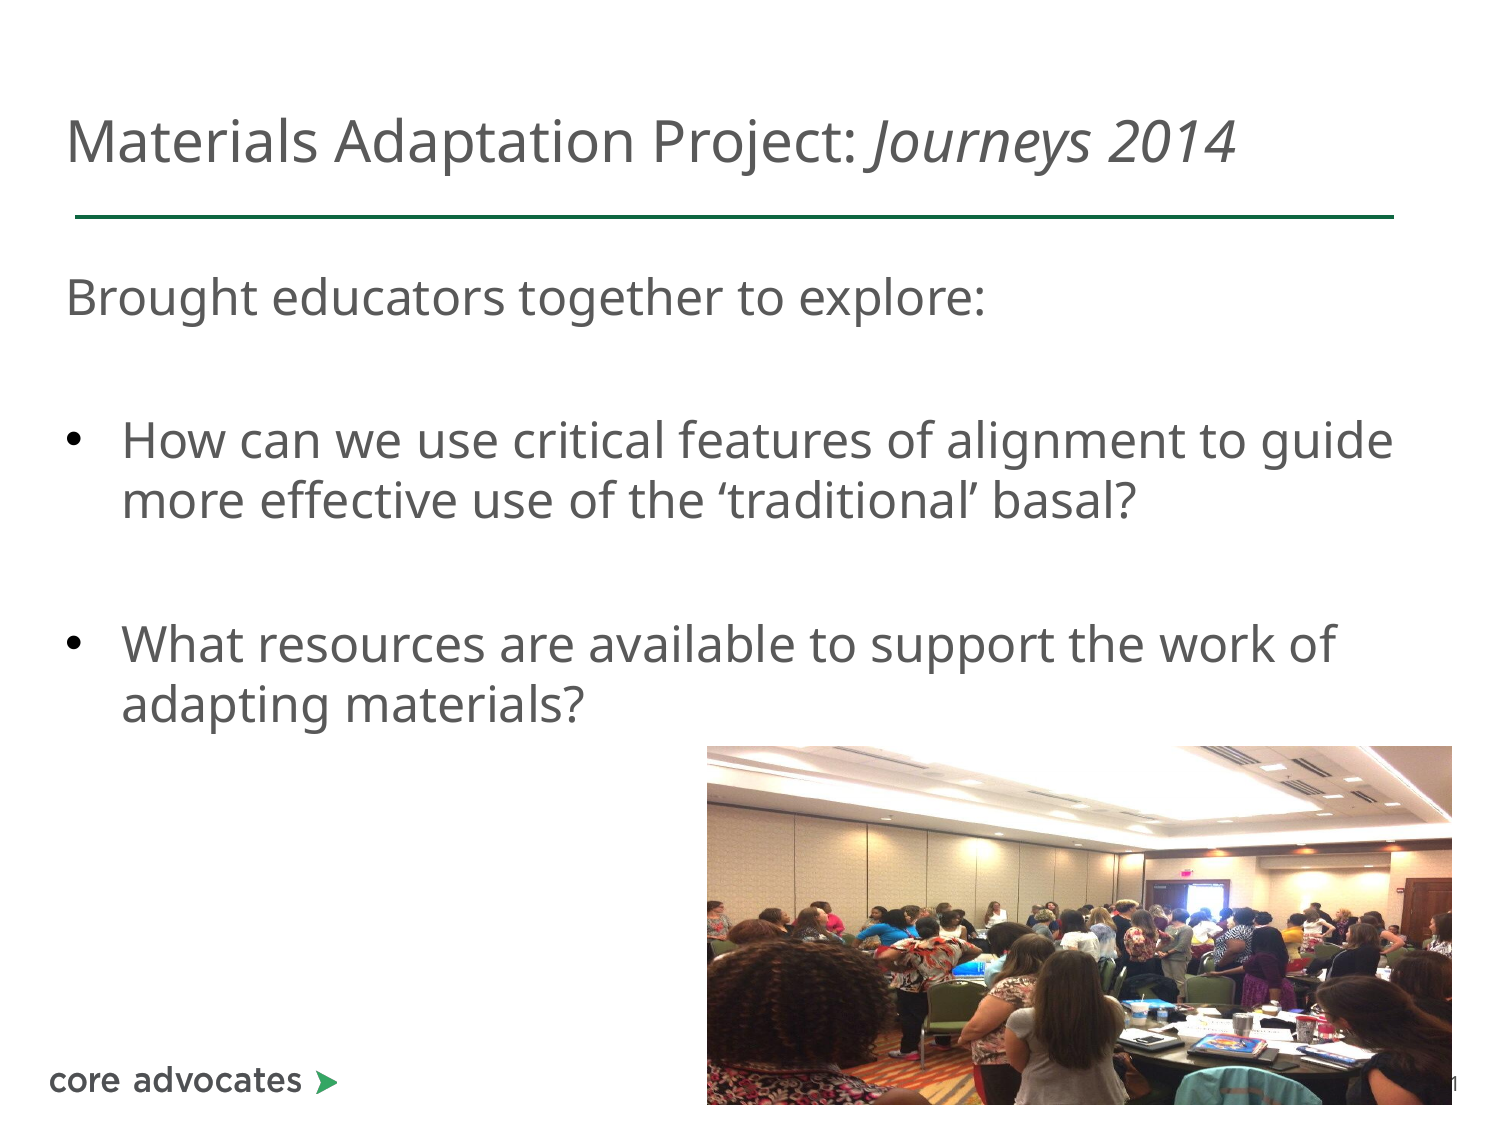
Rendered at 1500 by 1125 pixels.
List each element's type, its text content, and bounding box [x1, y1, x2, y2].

title Materials Adaptation Project: Journeys 2014 [50, 45, 1457, 233]
picture [706, 746, 1452, 1105]
picture [50, 1066, 337, 1094]
list Brought educators together to explore: How can we use critical features of alignment to guide more effective use of the ‘traditional’ basal? What resources are available to support the work of adapting materials? [50, 257, 1457, 1001]
